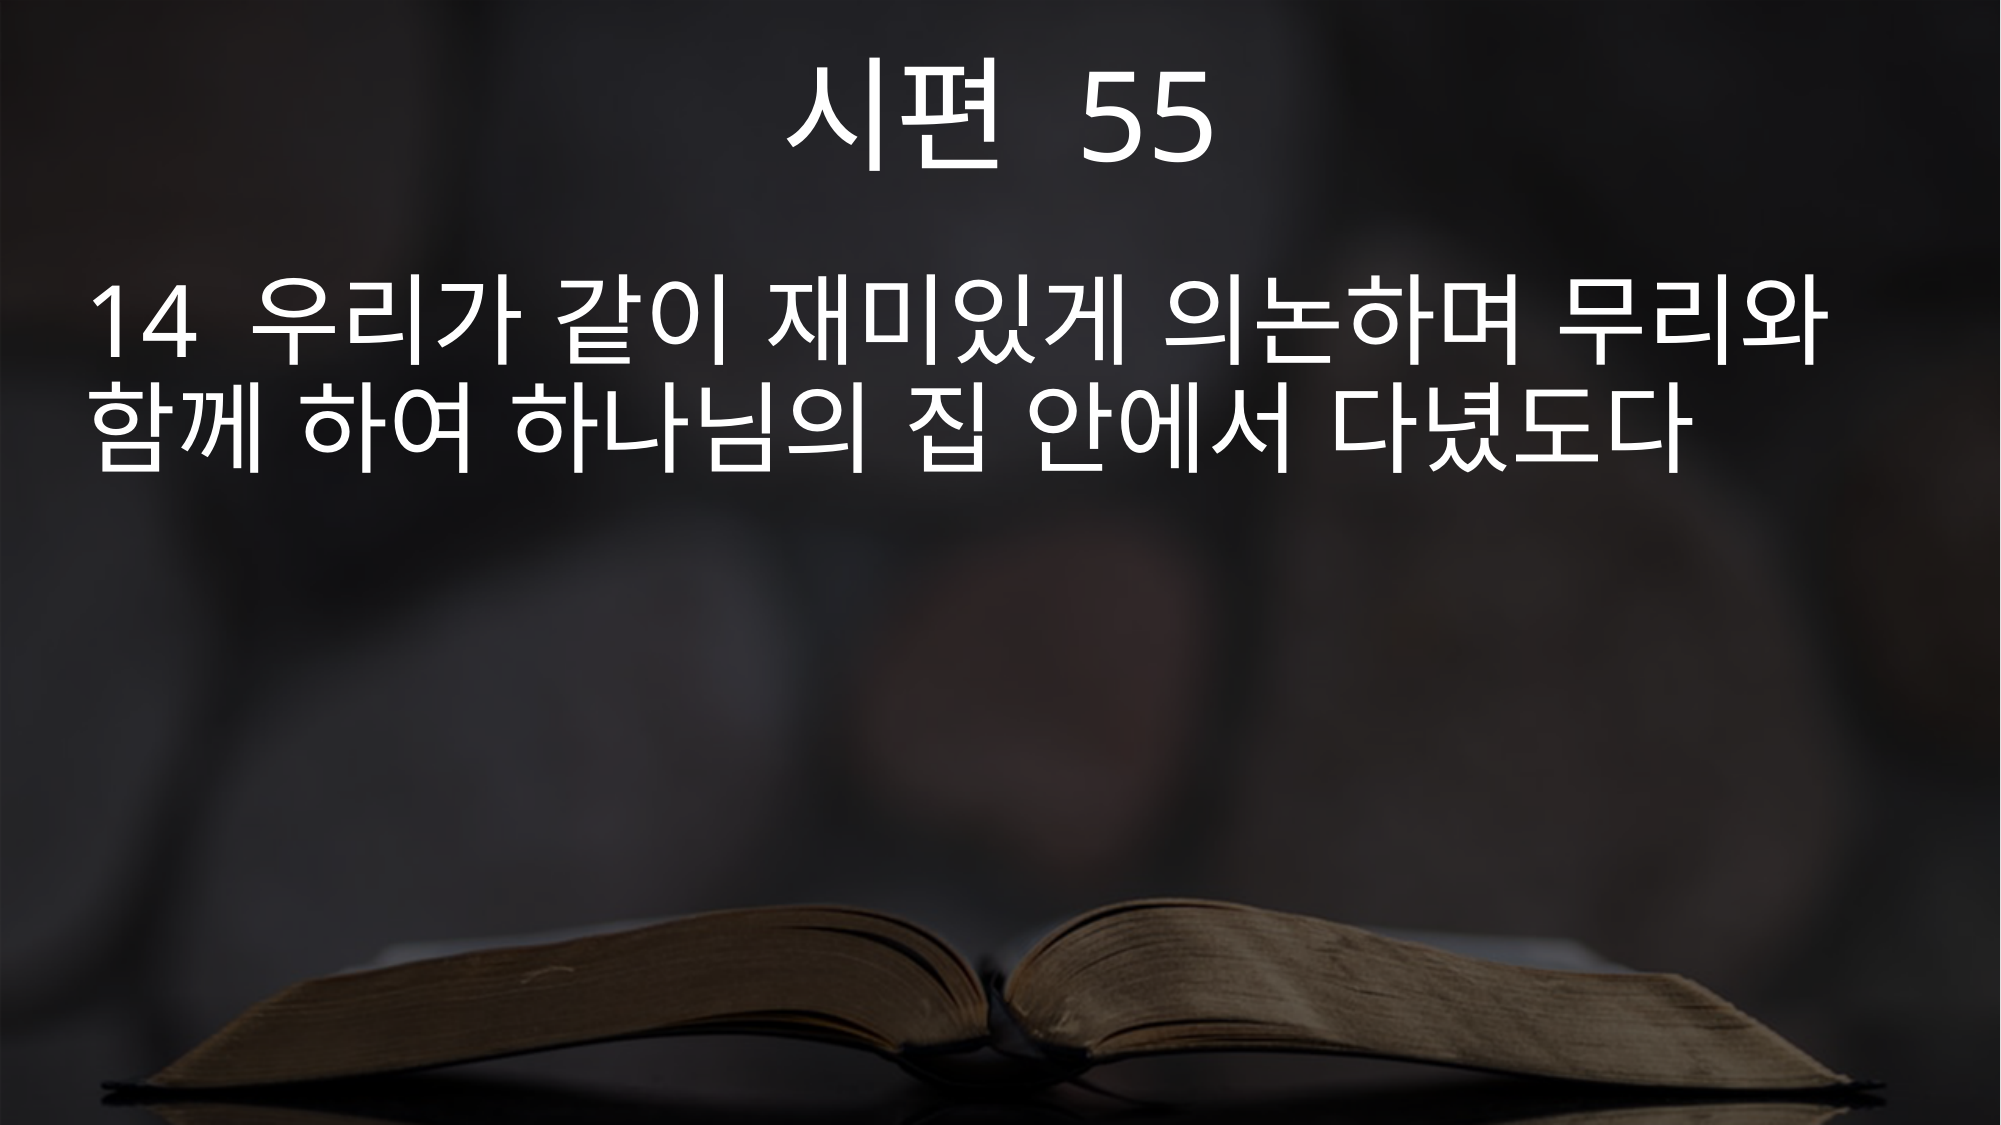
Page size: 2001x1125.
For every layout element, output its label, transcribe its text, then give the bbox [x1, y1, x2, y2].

picture [0, 0, 2001, 1125]
footer 시편 55 [0, 32, 2000, 192]
list 14 우리가 같이 재미있게 의논하며 무리와 함께 하여 하나님의 집 안에서 다녔도다 [69, 263, 1953, 423]
